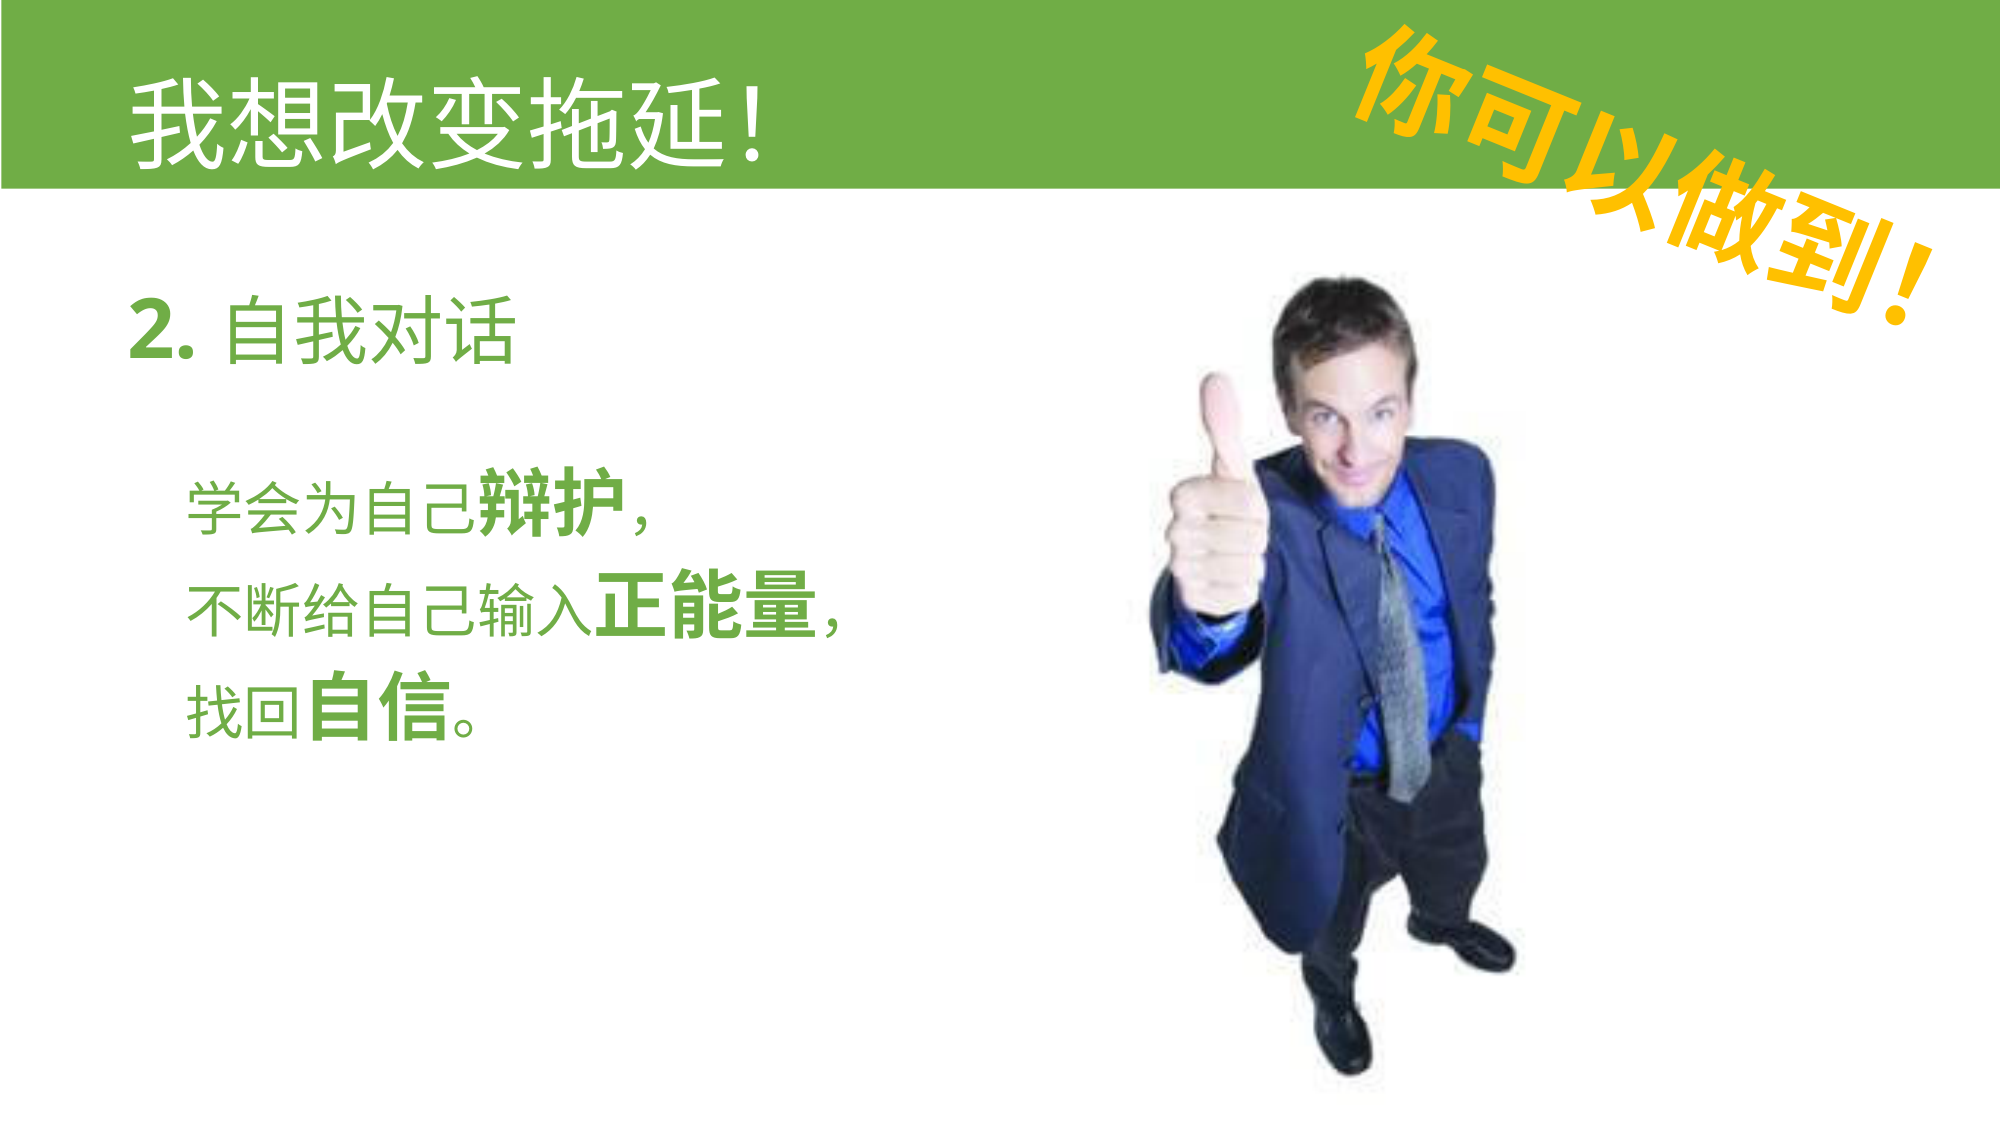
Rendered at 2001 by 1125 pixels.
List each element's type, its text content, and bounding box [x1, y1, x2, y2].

text_box [0, 0, 1479, 190]
text_box 你可以做到！ [1320, 0, 2000, 401]
text_box 我想改变拖延！ [112, 53, 789, 189]
list 学会为自己辩护， 不断给自己输入正能量， 找回自信。 [170, 458, 1057, 863]
picture [1057, 225, 1640, 1105]
text_box 2.自我对话 [112, 279, 533, 384]
text_box [1415, 0, 2000, 190]
